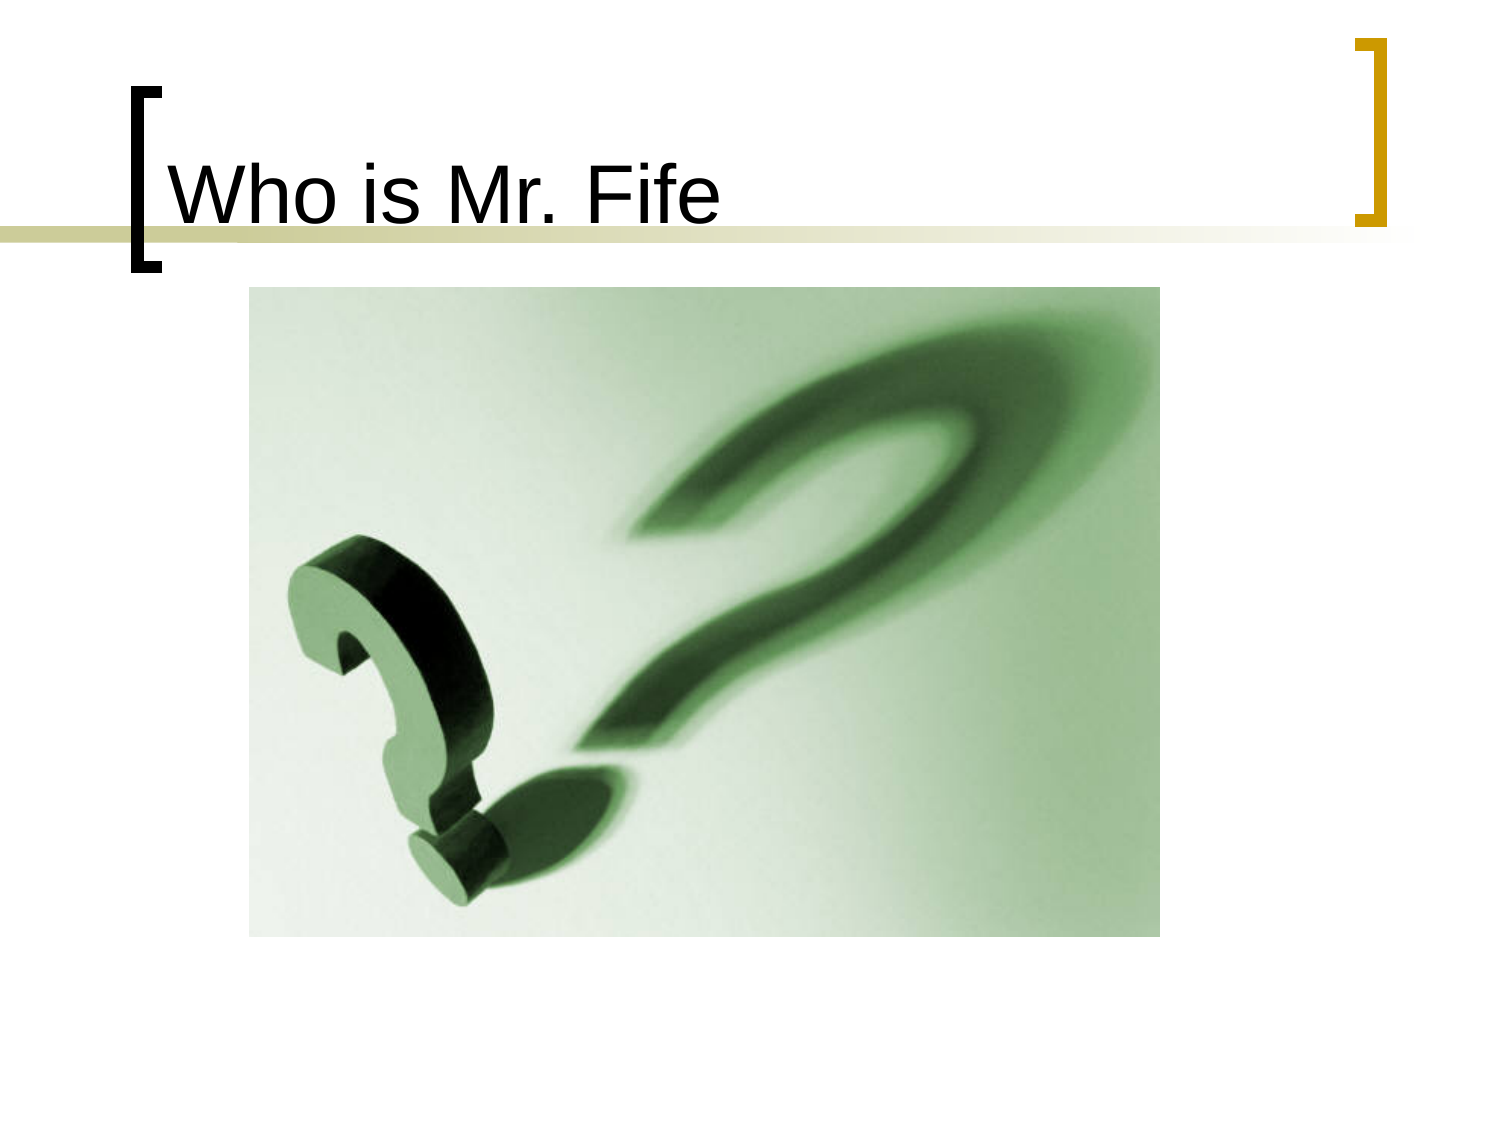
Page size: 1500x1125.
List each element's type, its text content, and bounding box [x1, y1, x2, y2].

title Who is Mr. Fife [152, 15, 1328, 248]
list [249, 287, 1160, 937]
